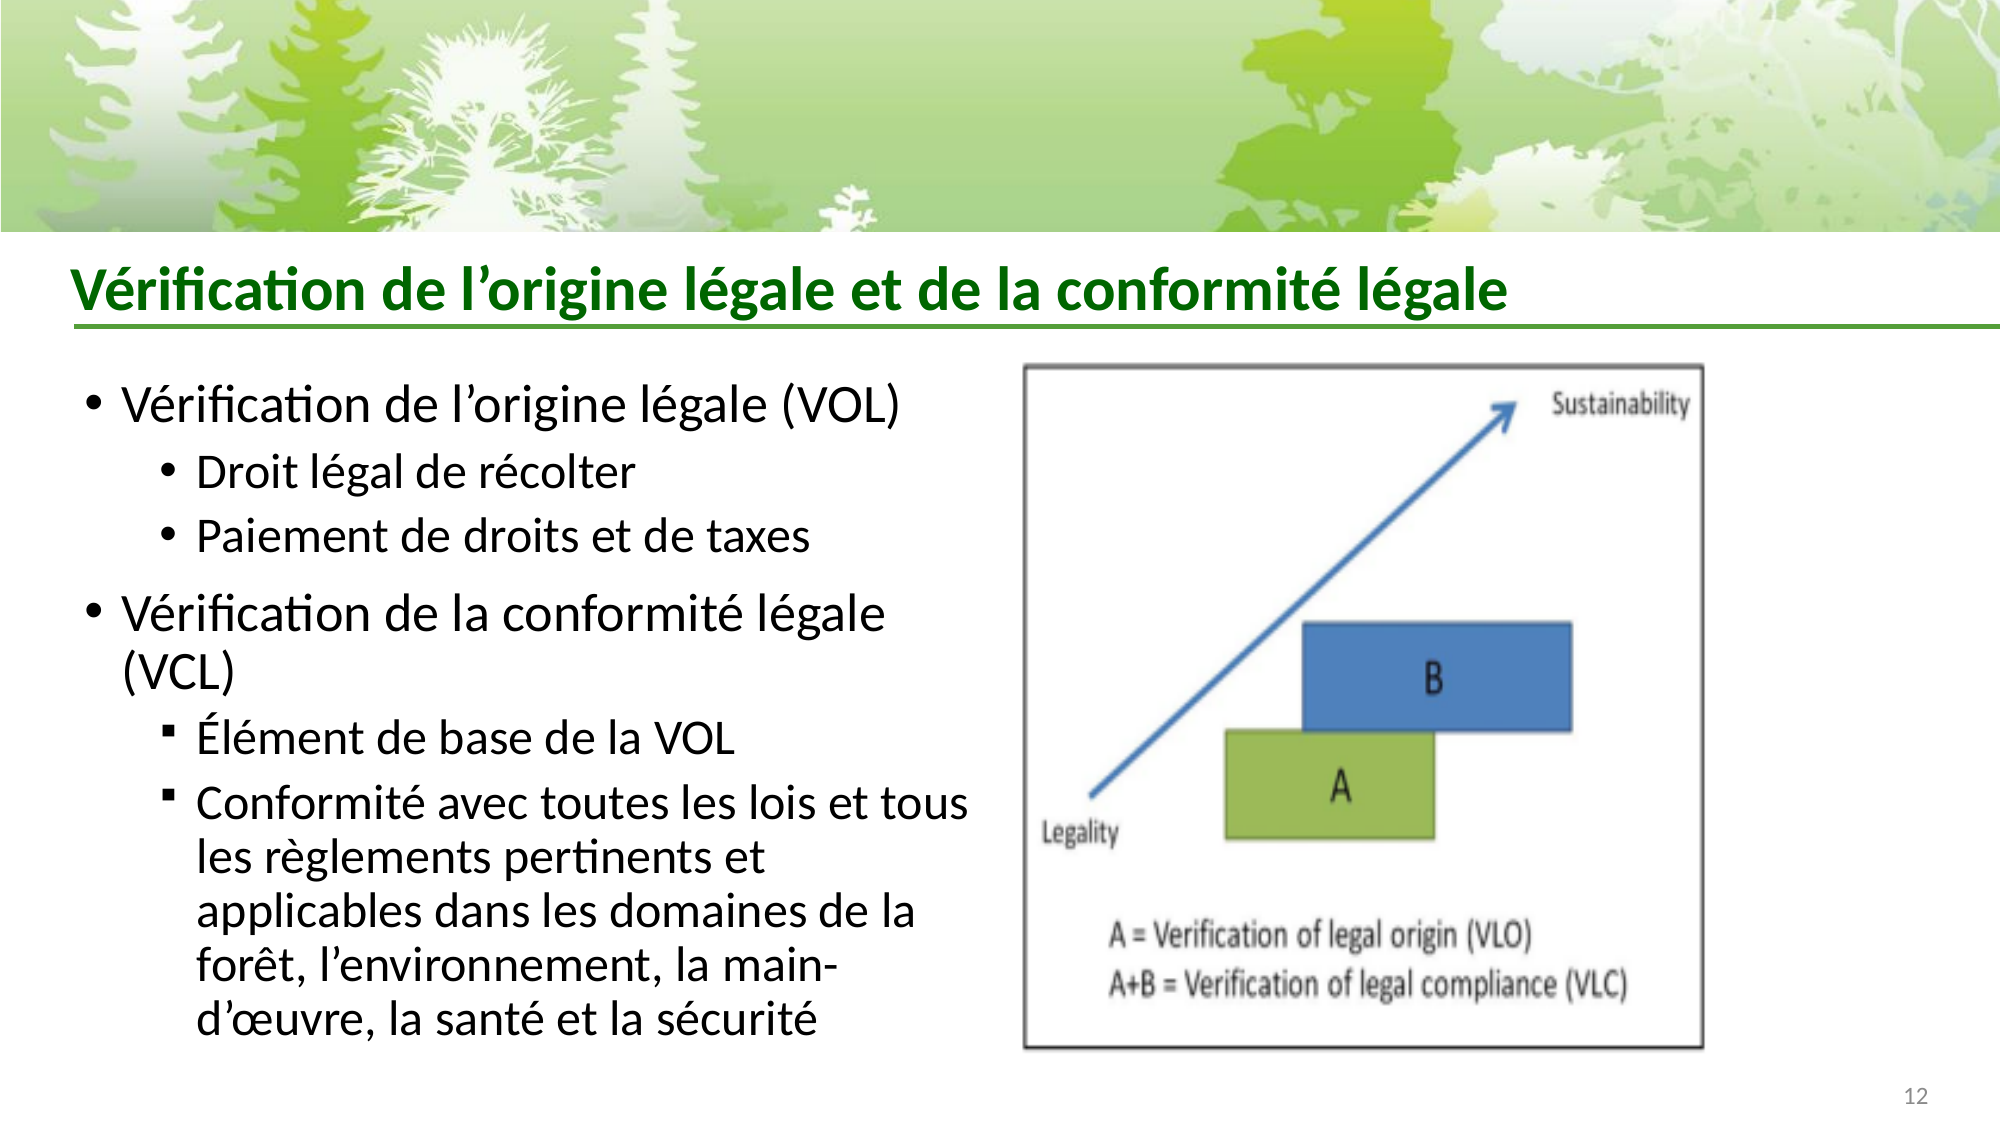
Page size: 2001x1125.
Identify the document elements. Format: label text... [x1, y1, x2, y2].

slide_number 12 [1493, 1065, 1944, 1125]
picture [0, 0, 2000, 232]
picture [1014, 342, 1717, 1066]
title Vérification de l’origine légale et de la conformité légale [55, 196, 1536, 385]
list Vérification de l’origine légale (VOL) Droit légal de récolter Paiement de droits et de taxes Vérification de la conformité légale (VCL) Élément de base de la VOL Conformité avec toutes les lois et tous les règlements pertinents et applicables dans les domaines de la forêt, l’environnement, la main-d’œuvre, la santé et la sécurité [69, 368, 1015, 1083]
